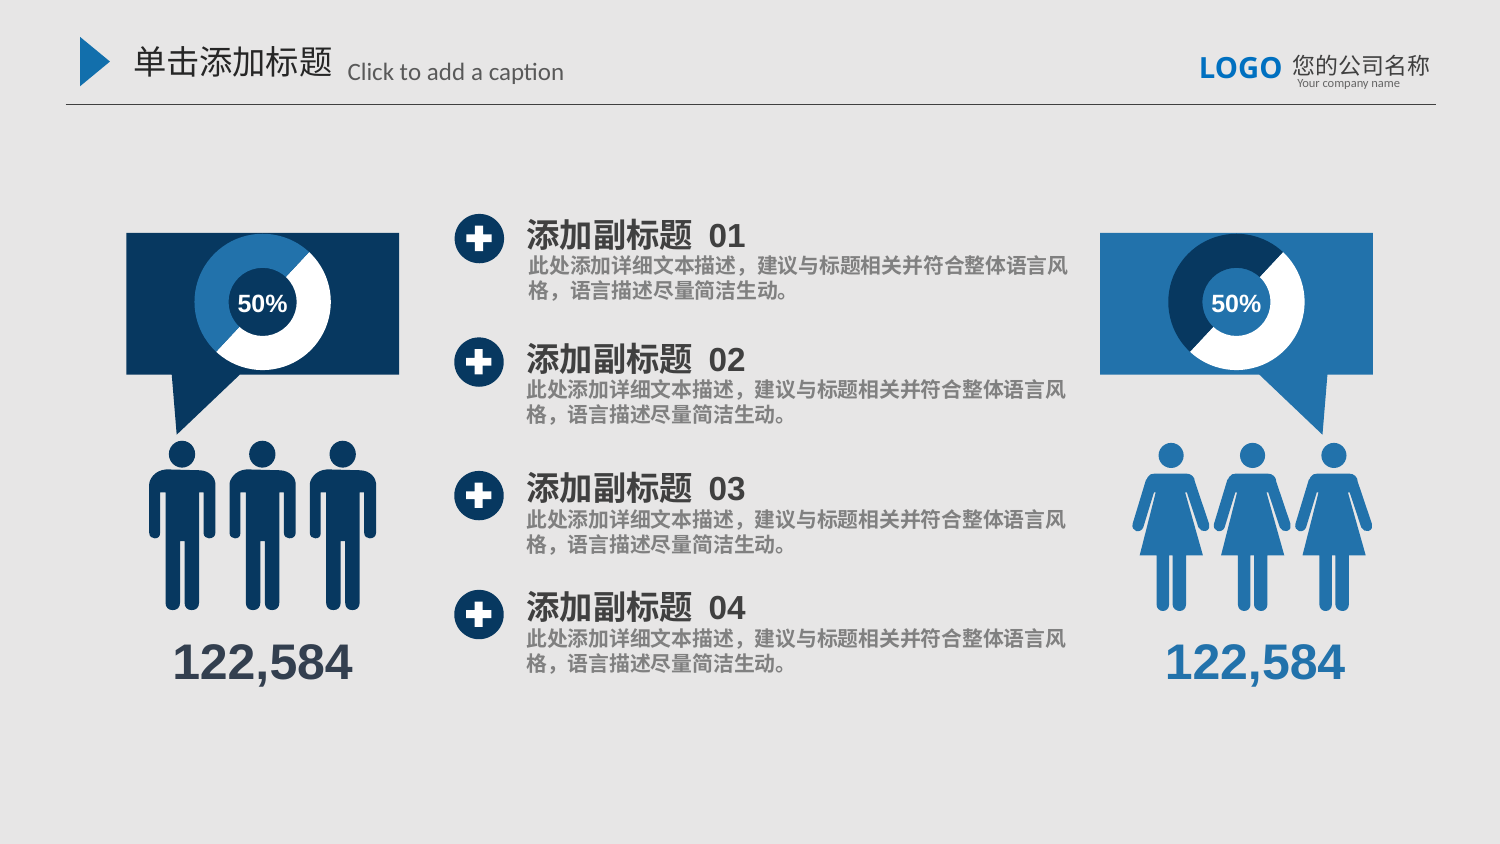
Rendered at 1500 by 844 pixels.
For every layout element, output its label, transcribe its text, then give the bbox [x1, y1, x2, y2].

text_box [149, 440, 376, 611]
text_box 122,584 [1164, 629, 1346, 690]
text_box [126, 226, 400, 378]
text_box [1100, 226, 1373, 378]
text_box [466, 337, 1080, 434]
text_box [1158, 42, 1495, 98]
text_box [1131, 442, 1373, 611]
text_box [78, 34, 112, 89]
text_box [121, 35, 643, 92]
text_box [454, 470, 504, 521]
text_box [454, 589, 504, 640]
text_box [466, 213, 1082, 304]
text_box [454, 337, 504, 387]
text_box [466, 585, 1080, 682]
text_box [466, 466, 1080, 563]
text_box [454, 213, 505, 264]
text_box 122,584 [172, 629, 353, 690]
